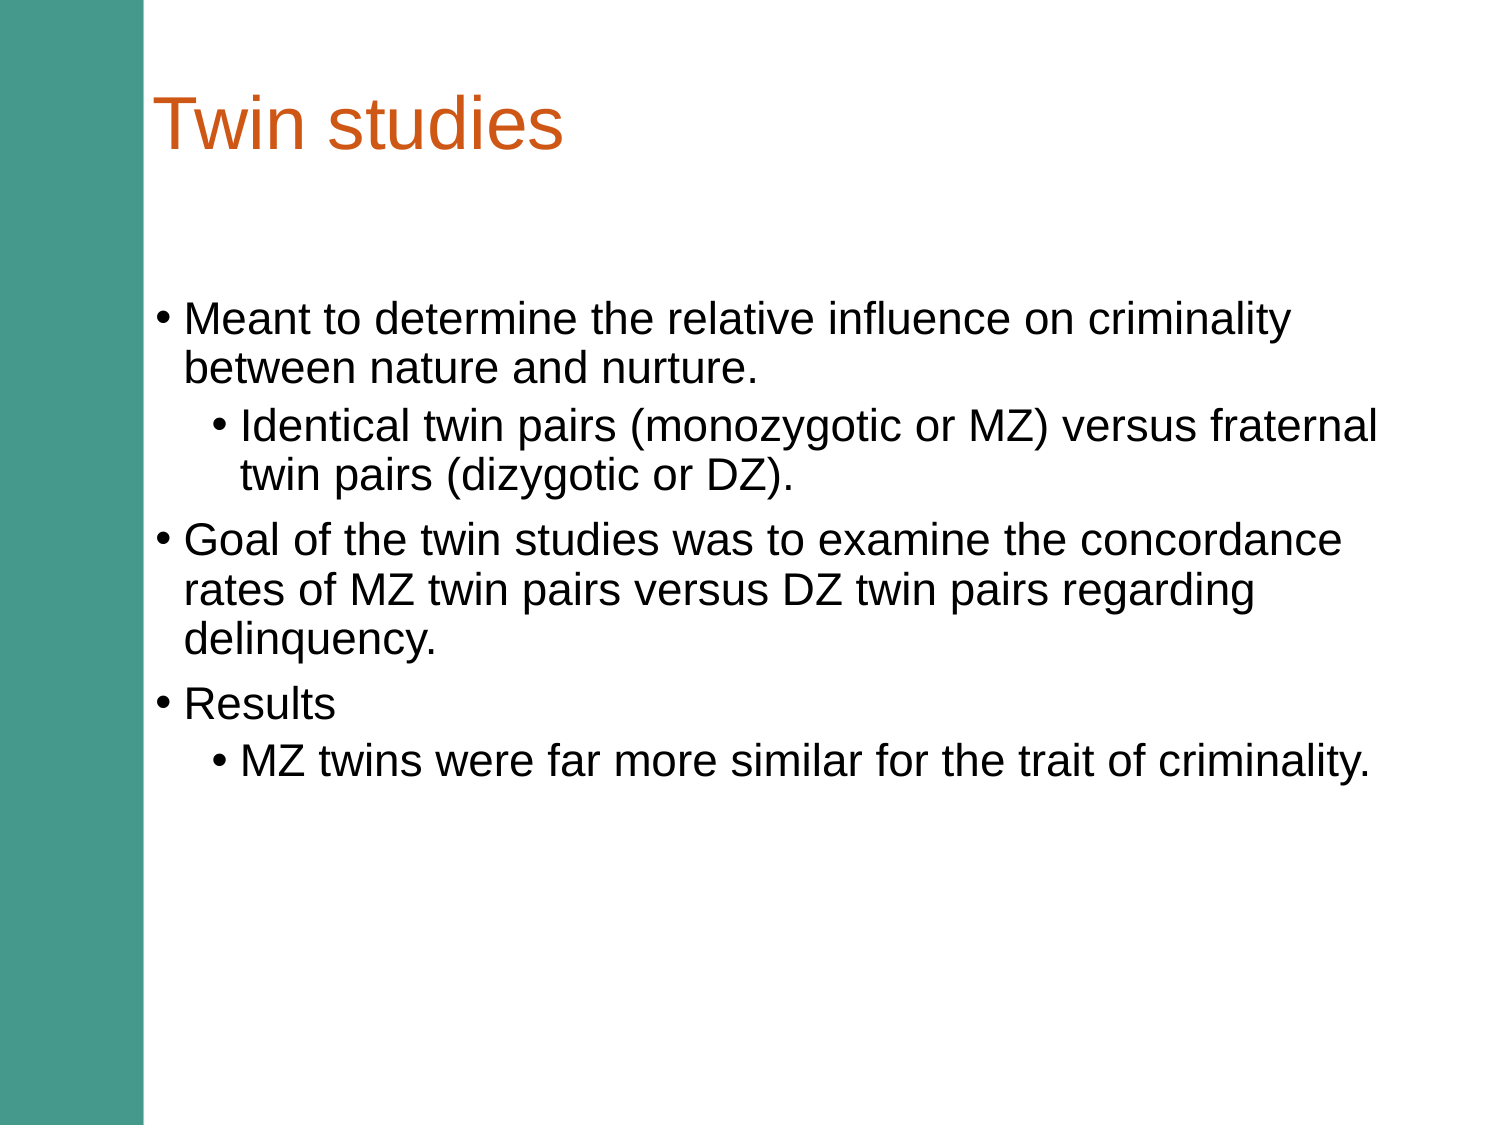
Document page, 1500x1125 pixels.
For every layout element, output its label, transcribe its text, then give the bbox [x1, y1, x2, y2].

title Twin studies [137, 37, 1432, 213]
list Meant to determine the relative influence on criminality between nature and nurture. Identical twin pairs (monozygotic or MZ) versus fraternal twin pairs (dizygotic or DZ). Goal of the twin studies was to examine the concordance rates of MZ twin pairs versus DZ twin pairs regarding delinquency. Results MZ twins were far more similar for the trait of criminality. [140, 287, 1435, 1002]
picture [0, 0, 1500, 1125]
